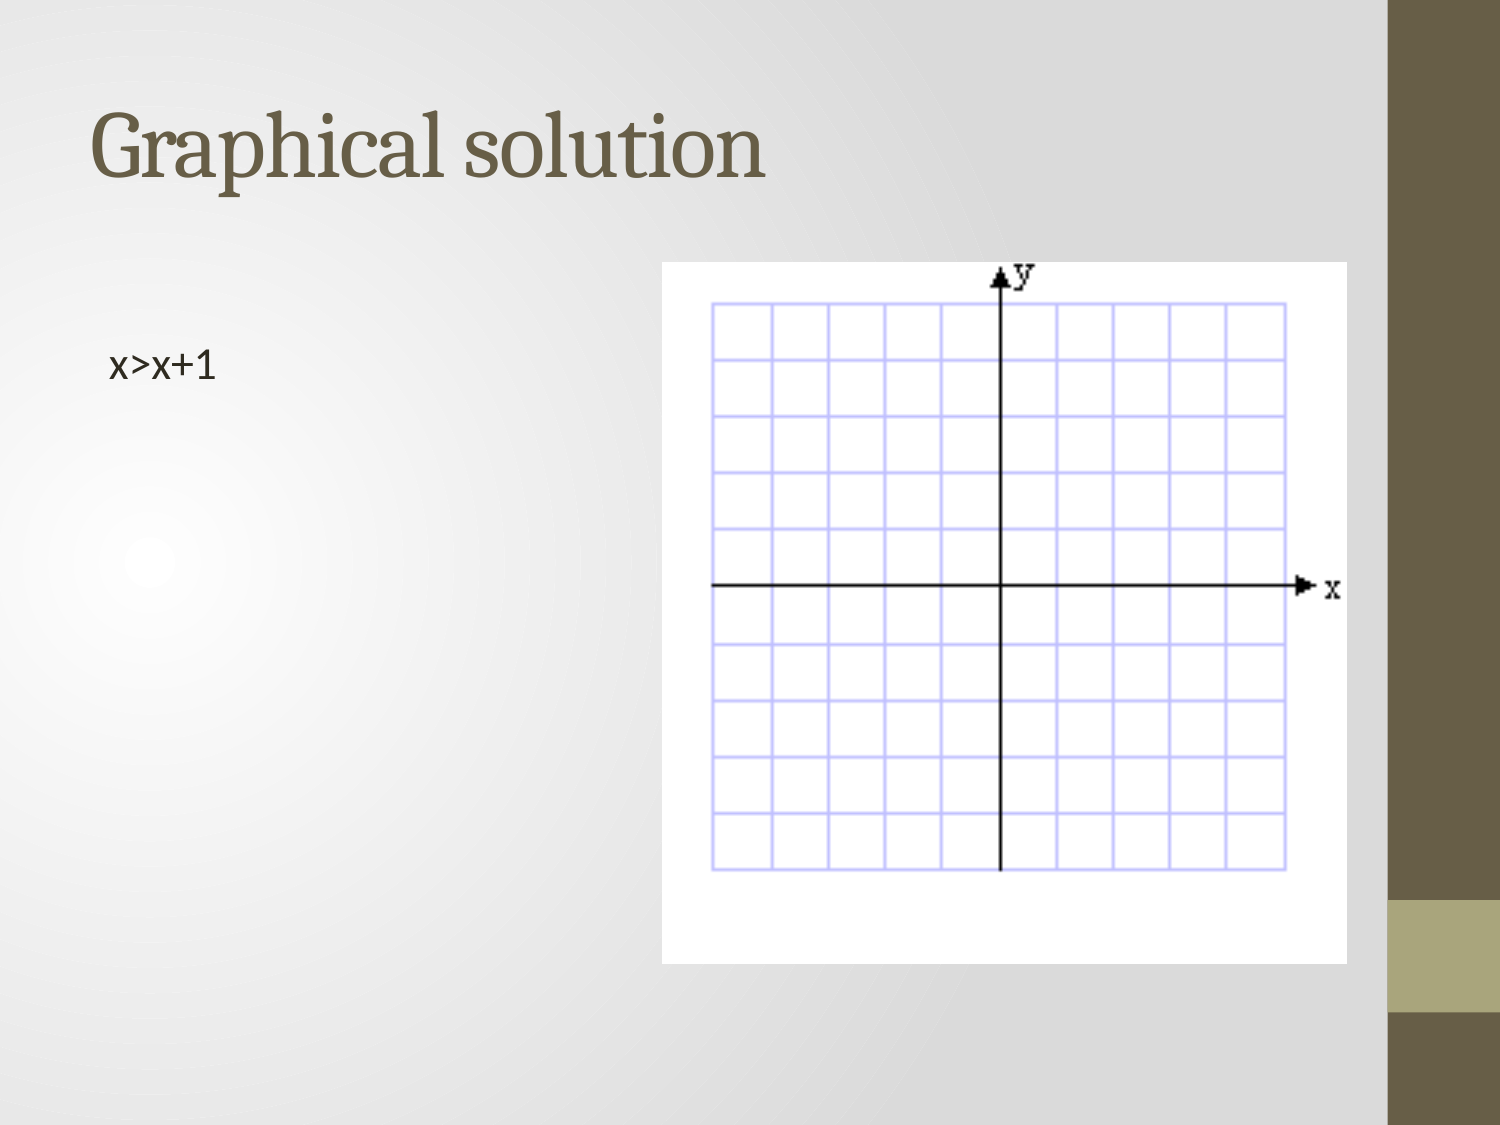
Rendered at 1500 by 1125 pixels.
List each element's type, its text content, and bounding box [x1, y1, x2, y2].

picture [661, 261, 1347, 965]
list x>x+1 [75, 262, 1325, 1050]
title Graphical solution [75, 45, 1325, 233]
